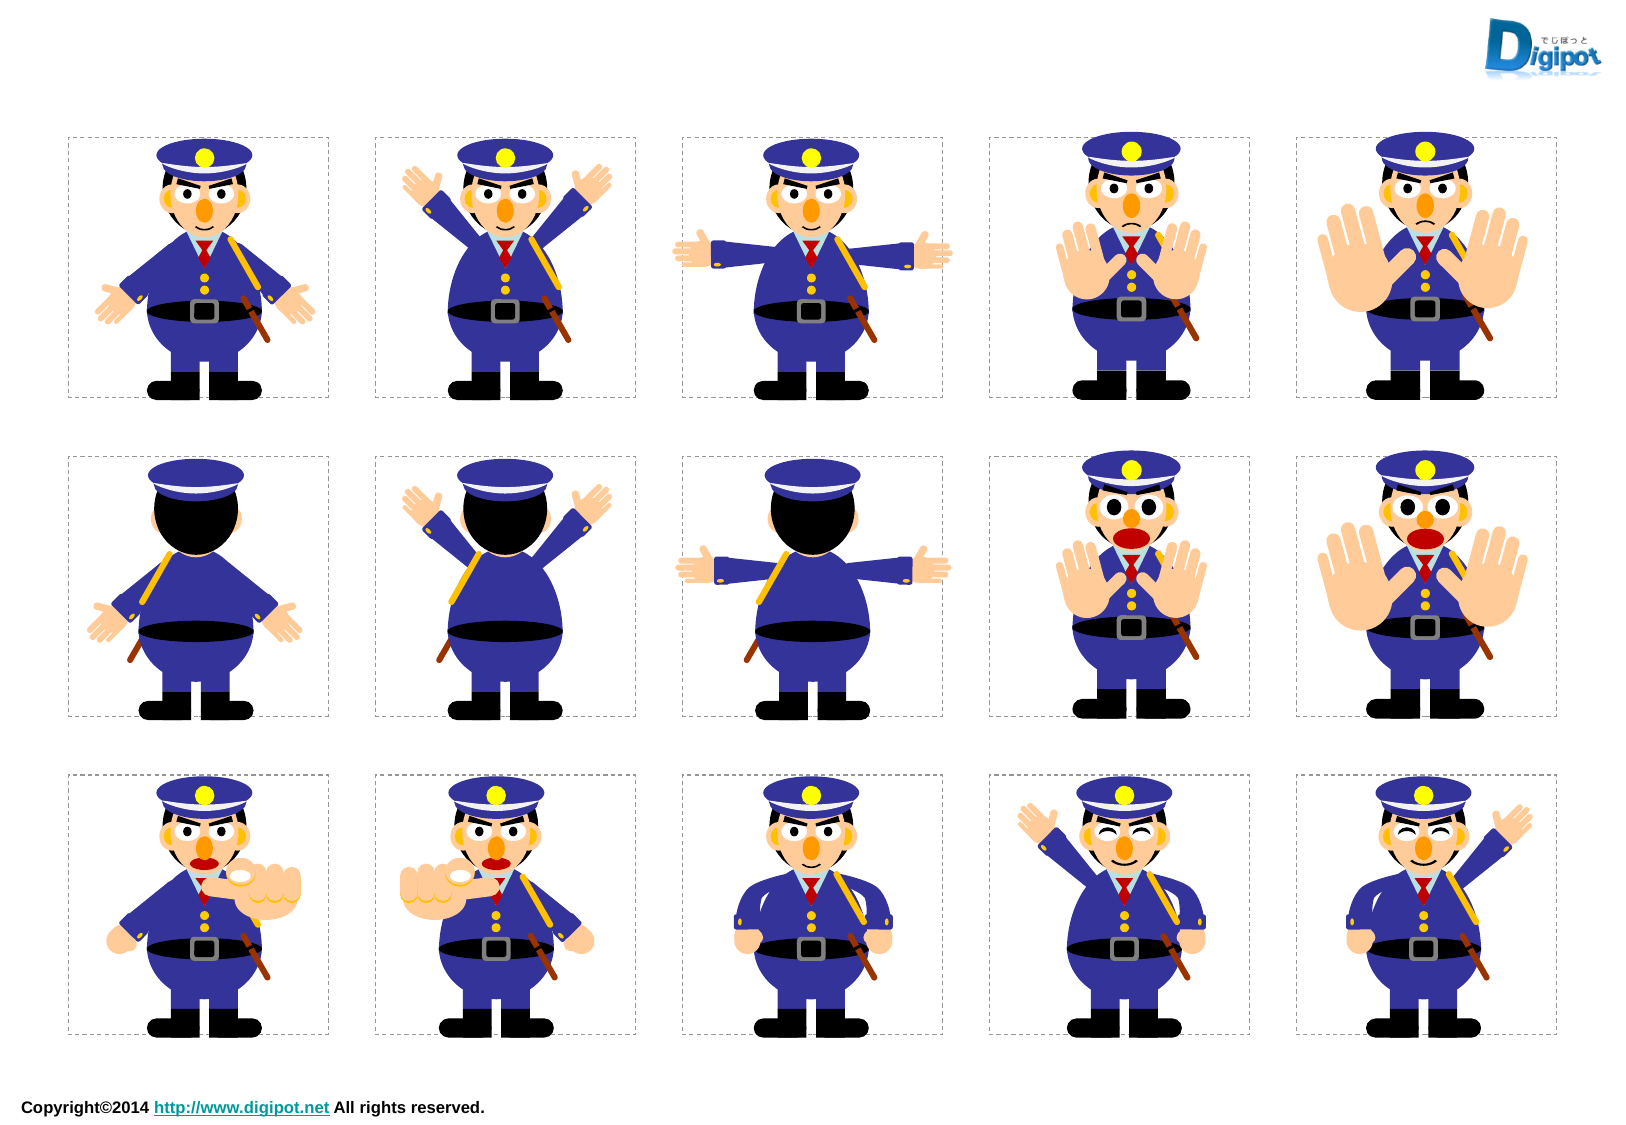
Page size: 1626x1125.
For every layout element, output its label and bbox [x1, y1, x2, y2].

text_box [675, 458, 952, 721]
text_box [671, 138, 953, 401]
text_box [1041, 776, 1214, 1038]
text_box [72, 458, 283, 721]
text_box [79, 138, 296, 401]
text_box [426, 458, 623, 721]
text_box [1059, 131, 1204, 401]
text_box [1338, 776, 1543, 1038]
text_box [96, 776, 301, 1038]
text_box [1322, 131, 1524, 401]
text_box [1059, 450, 1204, 719]
text_box [1322, 450, 1524, 719]
text_box [725, 776, 901, 1038]
text_box [426, 138, 623, 401]
text_box [399, 776, 604, 1038]
picture [1485, 18, 1602, 82]
